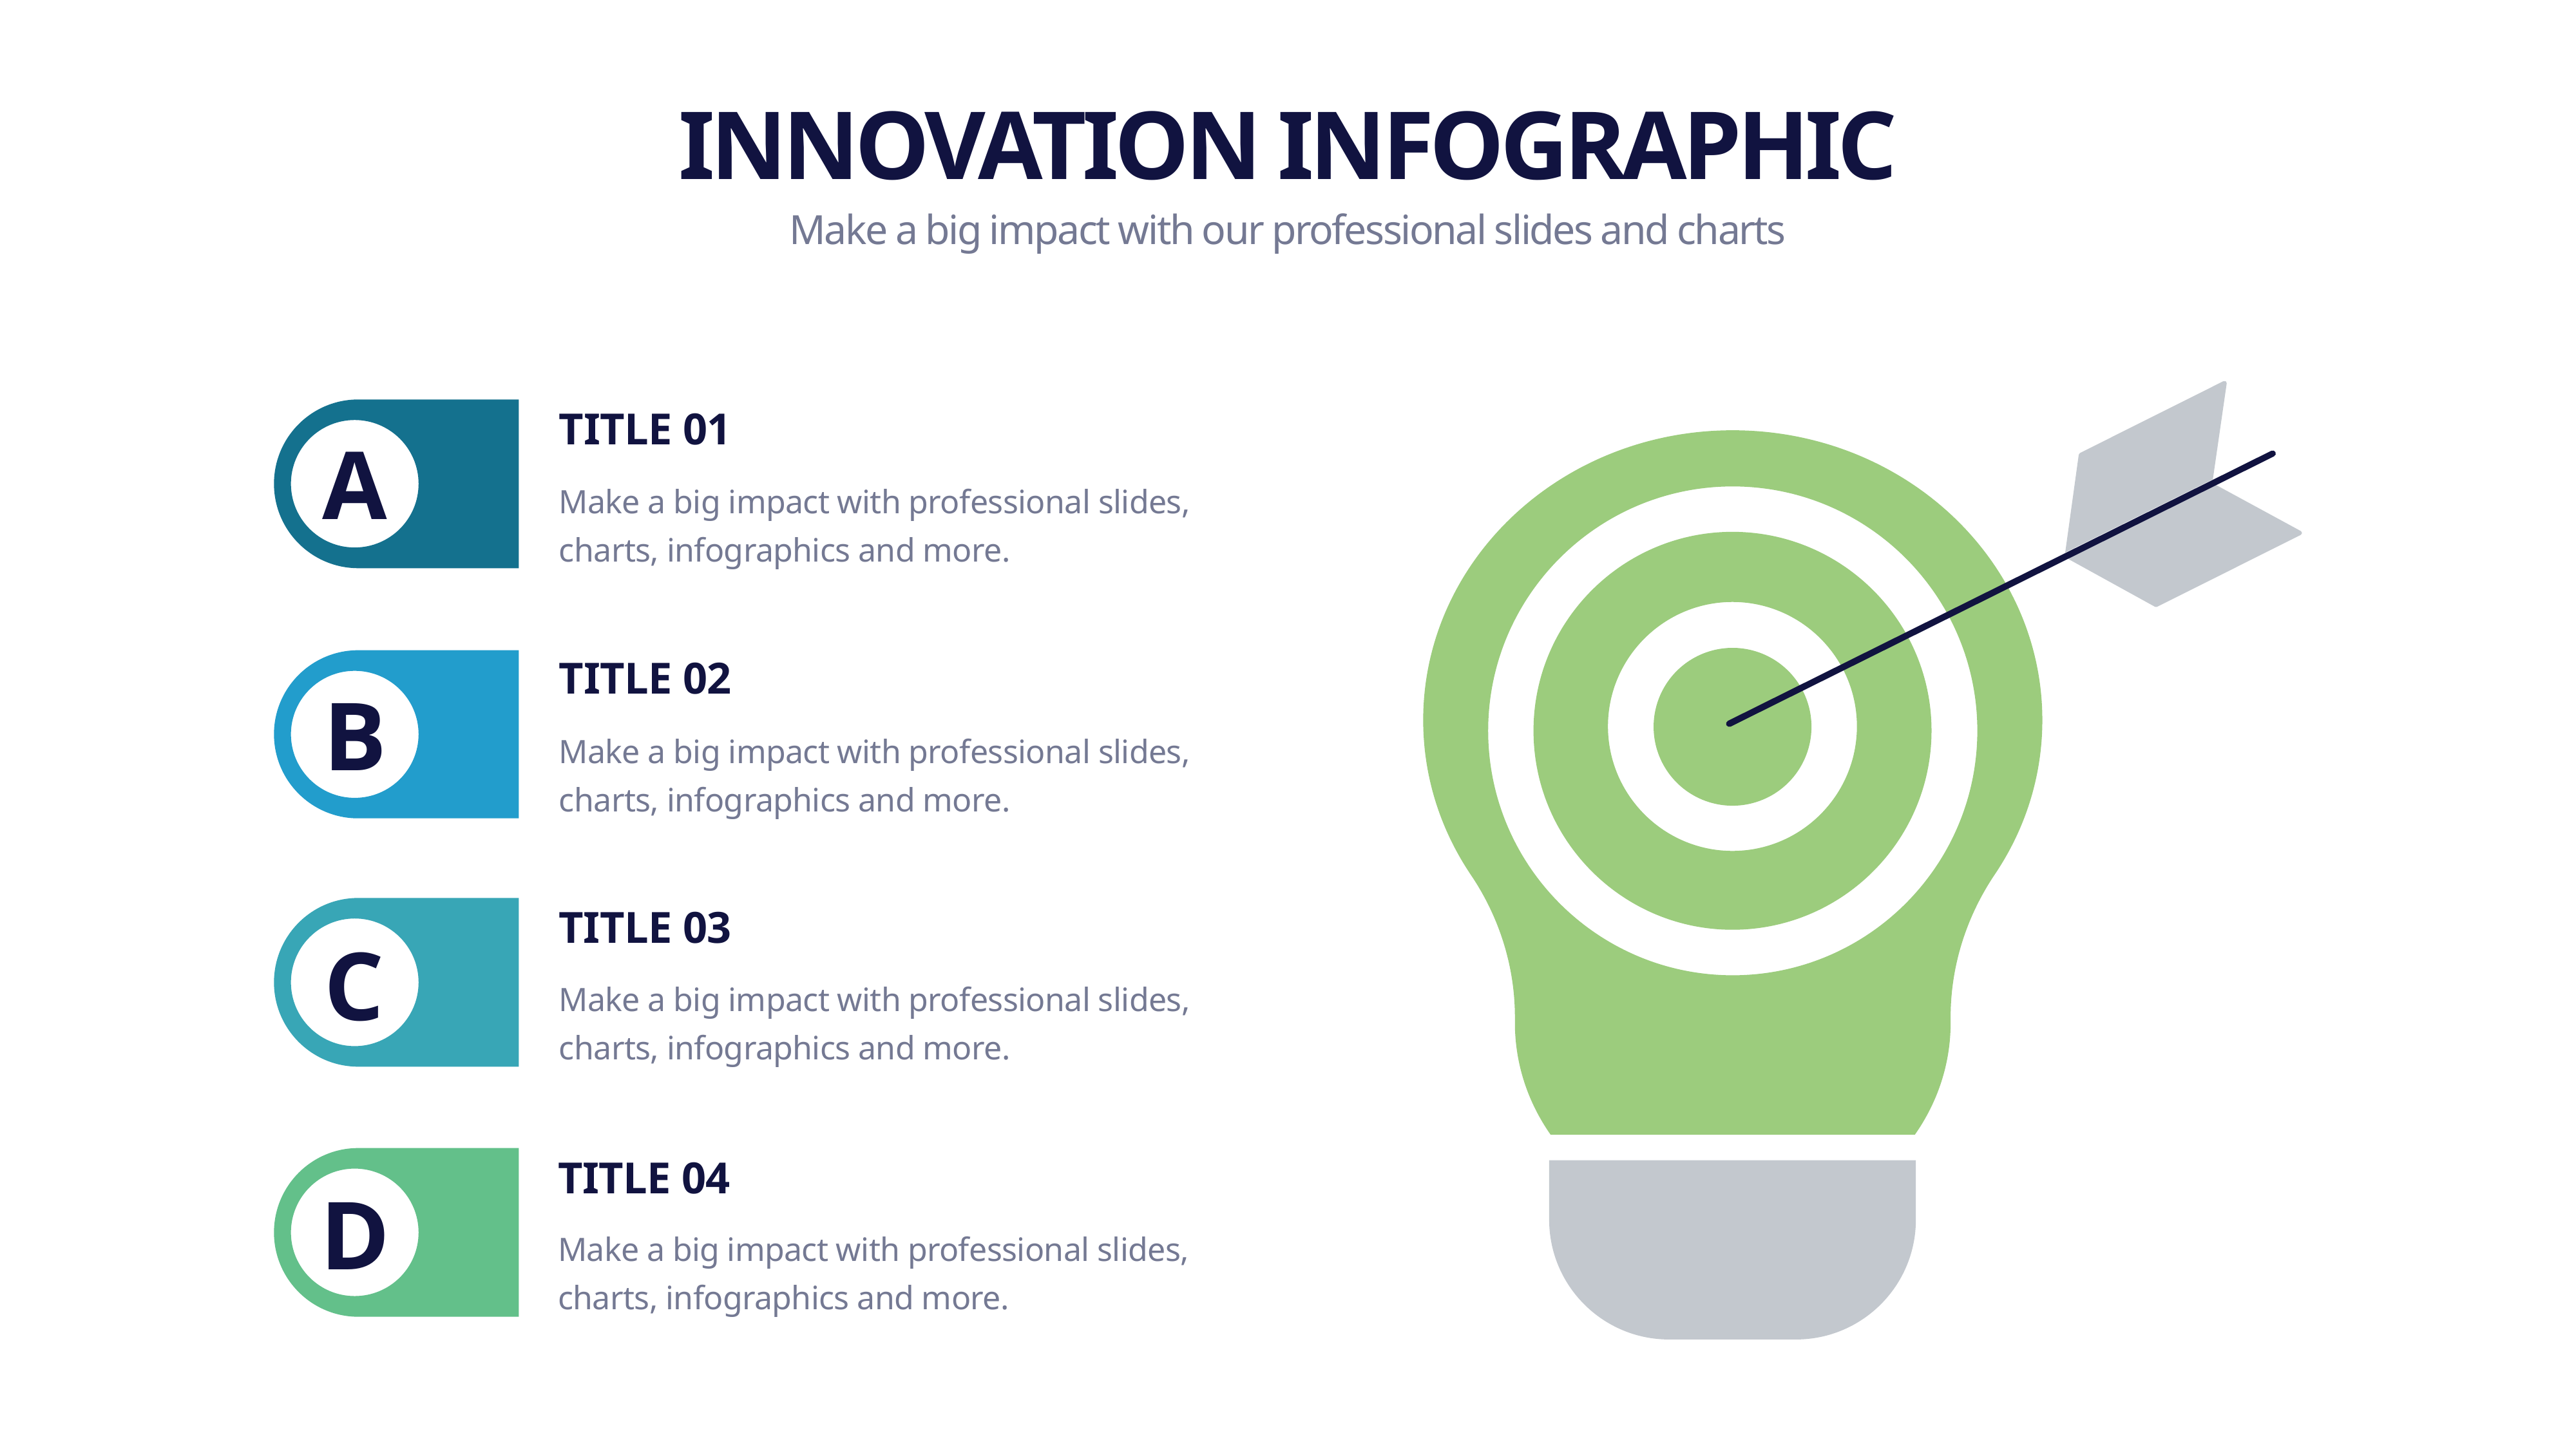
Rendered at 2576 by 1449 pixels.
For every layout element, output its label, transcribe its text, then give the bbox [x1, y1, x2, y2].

text_box [1654, 648, 1812, 806]
text_box [2065, 381, 2227, 553]
text_box [300, 898, 519, 1067]
text_box [300, 1148, 519, 1317]
text_box D [272, 1170, 438, 1293]
text_box TITLE 03 [549, 895, 1289, 957]
text_box Make a big impact with our professional slides and charts [160, 199, 2416, 258]
text_box Make a big impact with professional slides, charts, infographics and more. [549, 467, 1288, 573]
text_box [1533, 531, 1932, 930]
text_box [1423, 430, 2043, 1135]
text_box INNOVATION INFOGRAPHIC [160, 80, 2416, 199]
text_box TITLE 04 [548, 1146, 1288, 1207]
text_box TITLE 02 [549, 646, 1290, 708]
text_box A [272, 421, 437, 543]
text_box [1726, 450, 2276, 727]
text_box [2068, 486, 2302, 607]
text_box Make a big impact with professional slides, charts, infographics and more. [548, 1215, 1288, 1321]
text_box C [272, 922, 437, 1045]
text_box TITLE 01 [549, 397, 1288, 458]
text_box Make a big impact with professional slides, charts, infographics and more. [549, 965, 1289, 1071]
text_box Make a big impact with professional slides, charts, infographics and more. [549, 716, 1290, 823]
text_box [1549, 1160, 1916, 1340]
text_box [299, 650, 519, 819]
text_box B [272, 671, 438, 794]
text_box [298, 399, 519, 569]
